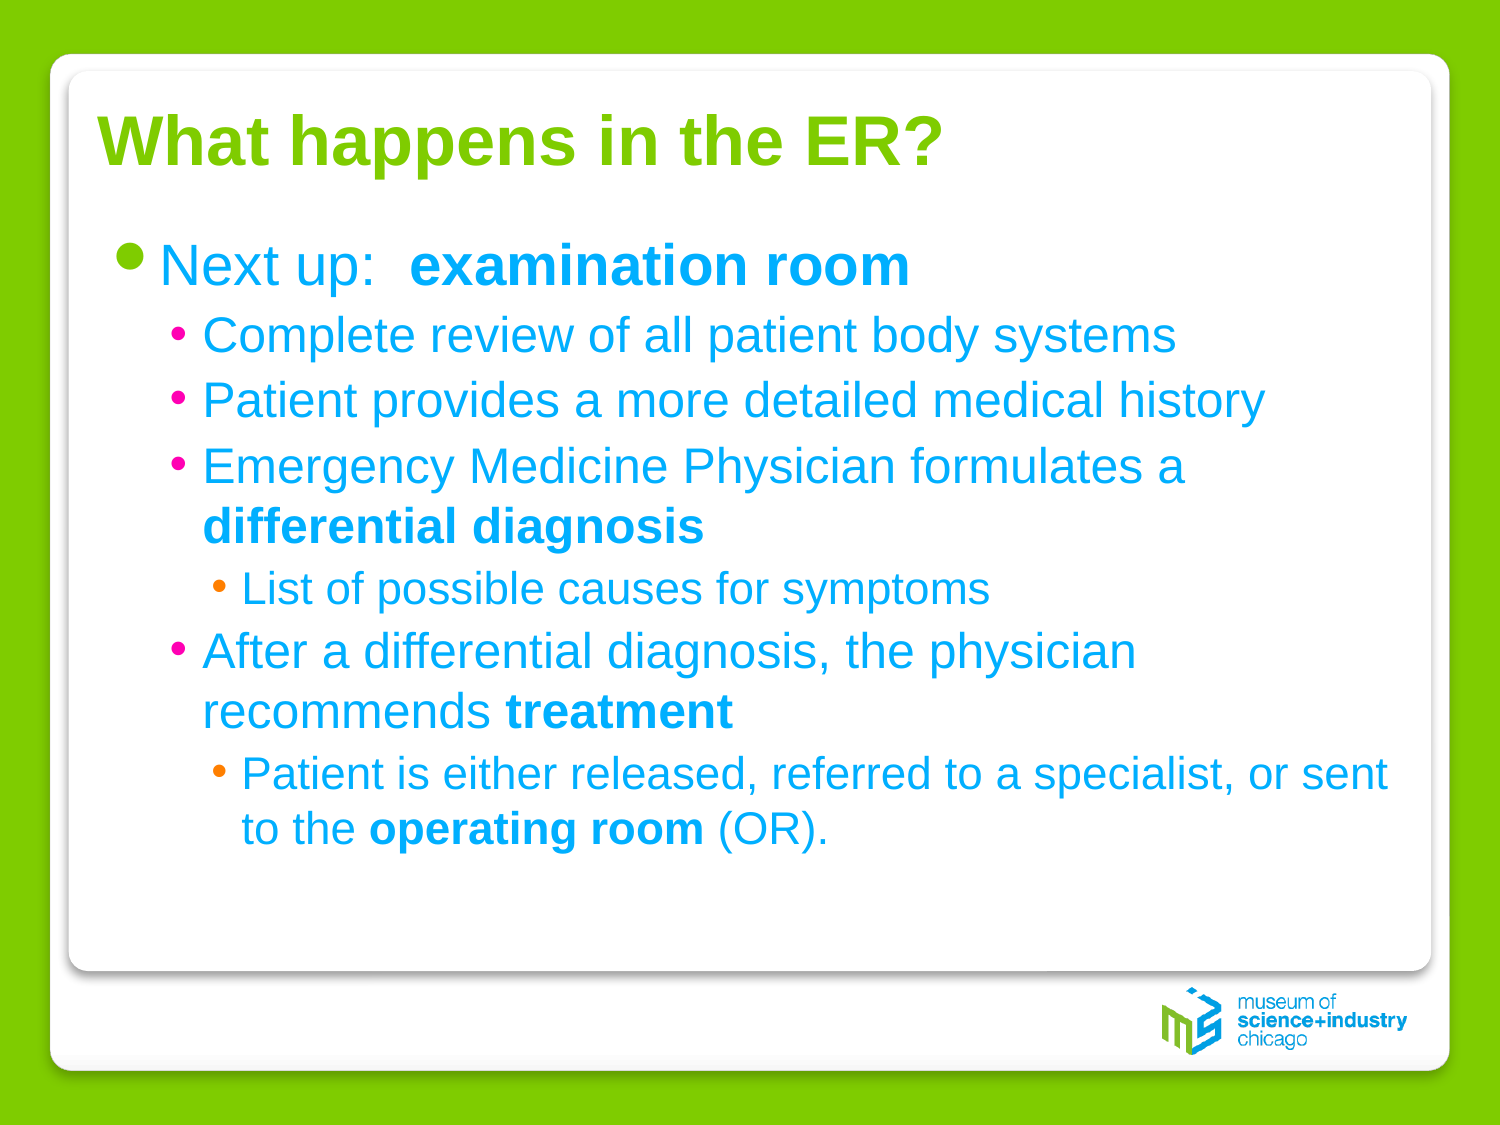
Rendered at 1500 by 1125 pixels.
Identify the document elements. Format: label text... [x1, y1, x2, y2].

title What happens in the ER? [82, 87, 1426, 188]
list Next up: examination room Complete review of all patient body systems Patient provides a more detailed medical history Emergency Medicine Physician formulates a differential diagnosis List of possible causes for symptoms After a differential diagnosis, the physician recommends treatment Patient is either released, referred to a specialist, or sent to the operating room (OR). [82, 212, 1426, 988]
picture [1162, 988, 1407, 1055]
